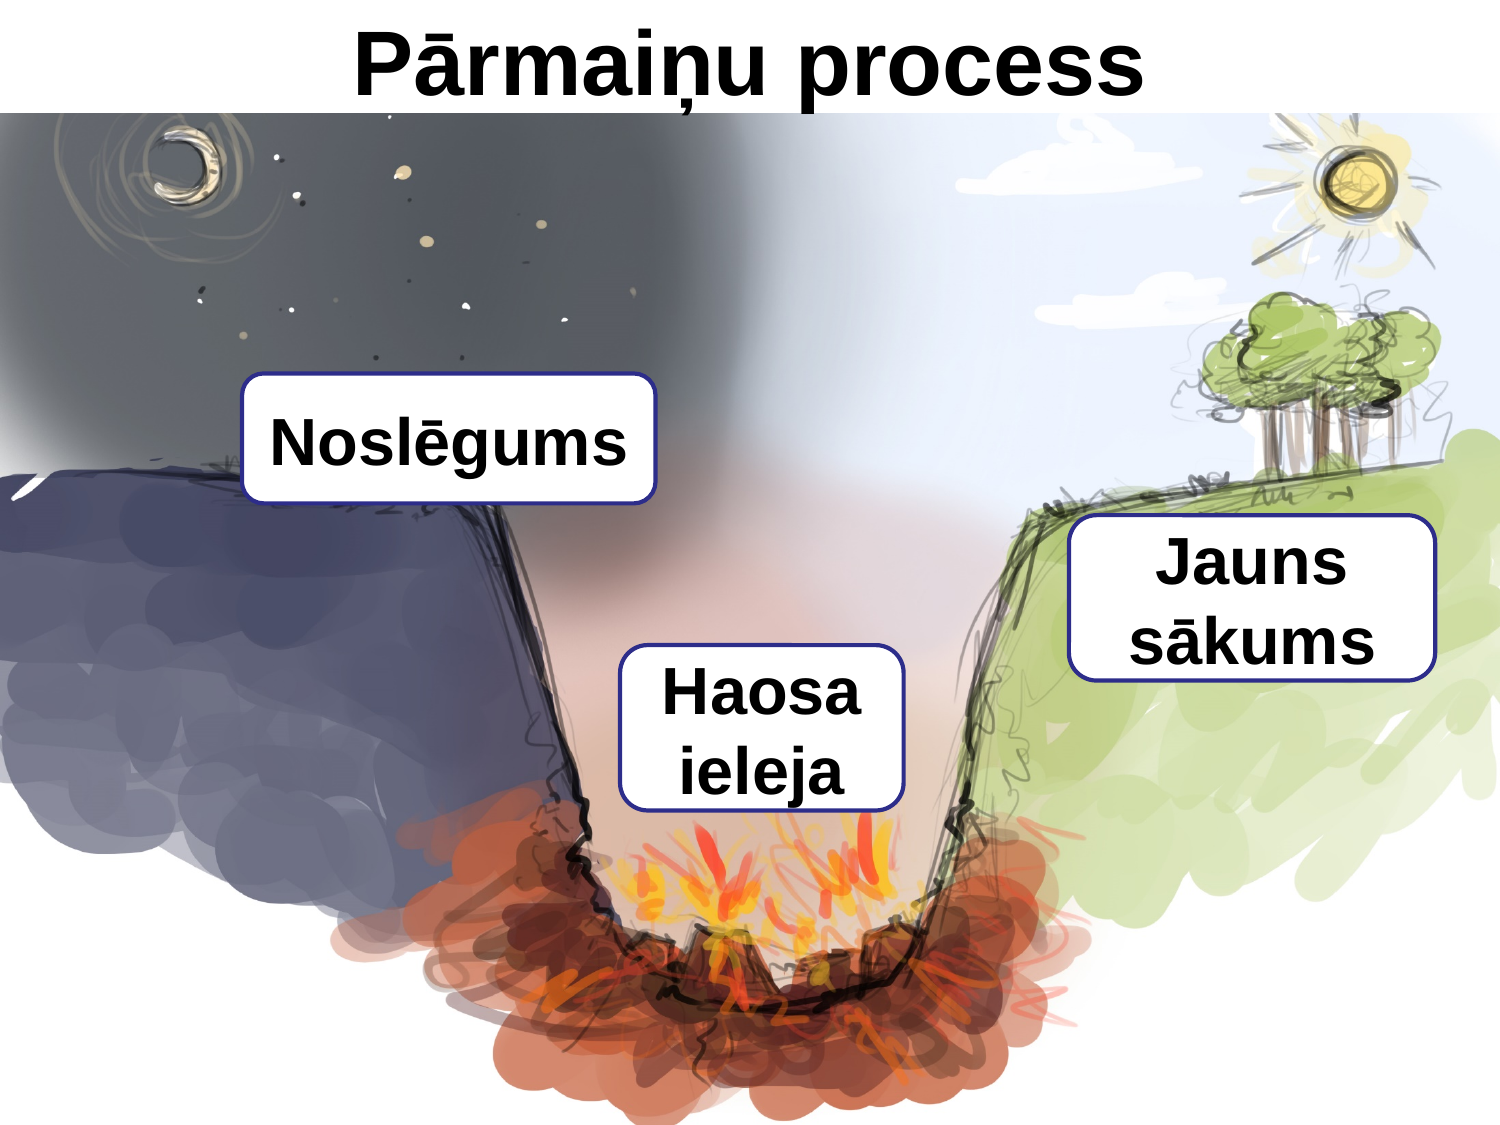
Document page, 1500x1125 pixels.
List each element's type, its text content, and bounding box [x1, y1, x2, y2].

picture [0, 113, 1500, 1125]
text_box Pārmaiņu process [0, 0, 1500, 113]
